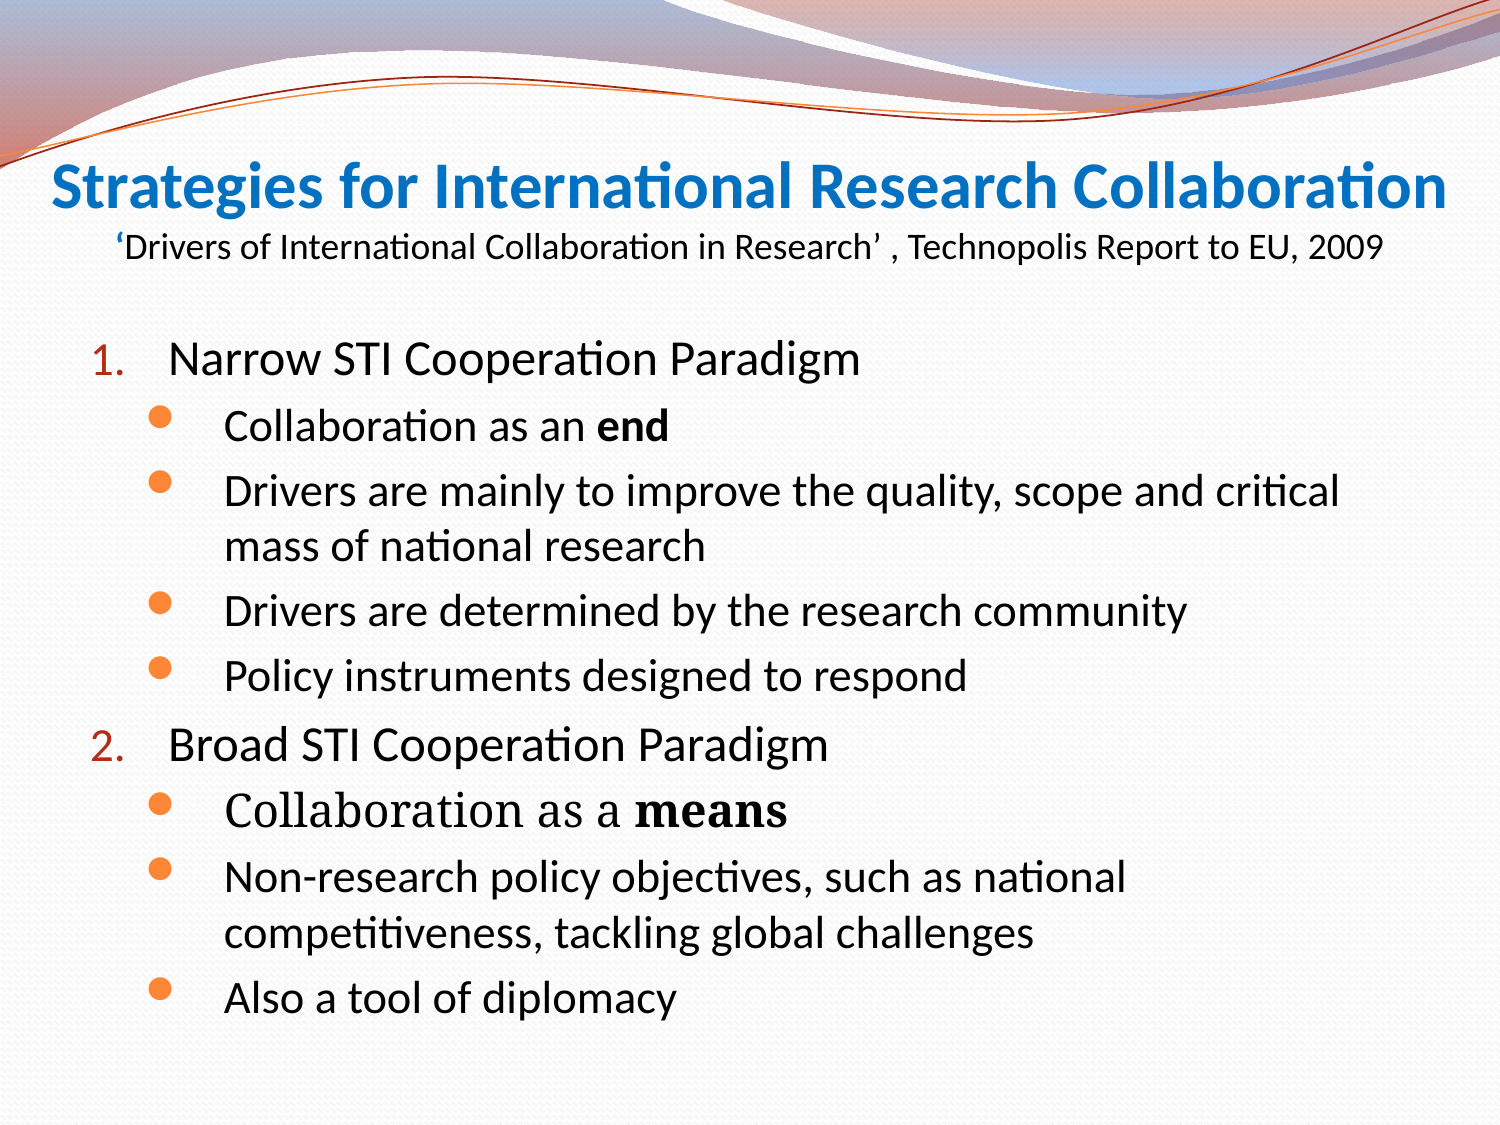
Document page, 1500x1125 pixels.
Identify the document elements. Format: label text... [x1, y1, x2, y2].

title Strategies for International Research Collaboration ‘Drivers of International Collaboration in Research’ , Technopolis Report to EU, 2009 [0, 101, 1500, 268]
list Narrow STI Cooperation Paradigm Collaboration as an end Drivers are mainly to improve the quality, scope and critical mass of national research Drivers are determined by the research community Policy instruments designed to respond Broad STI Cooperation Paradigm Collaboration as a means Non-research policy objectives, such as national competitiveness, tackling global challenges Also a tool of diplomacy [75, 317, 1425, 1038]
